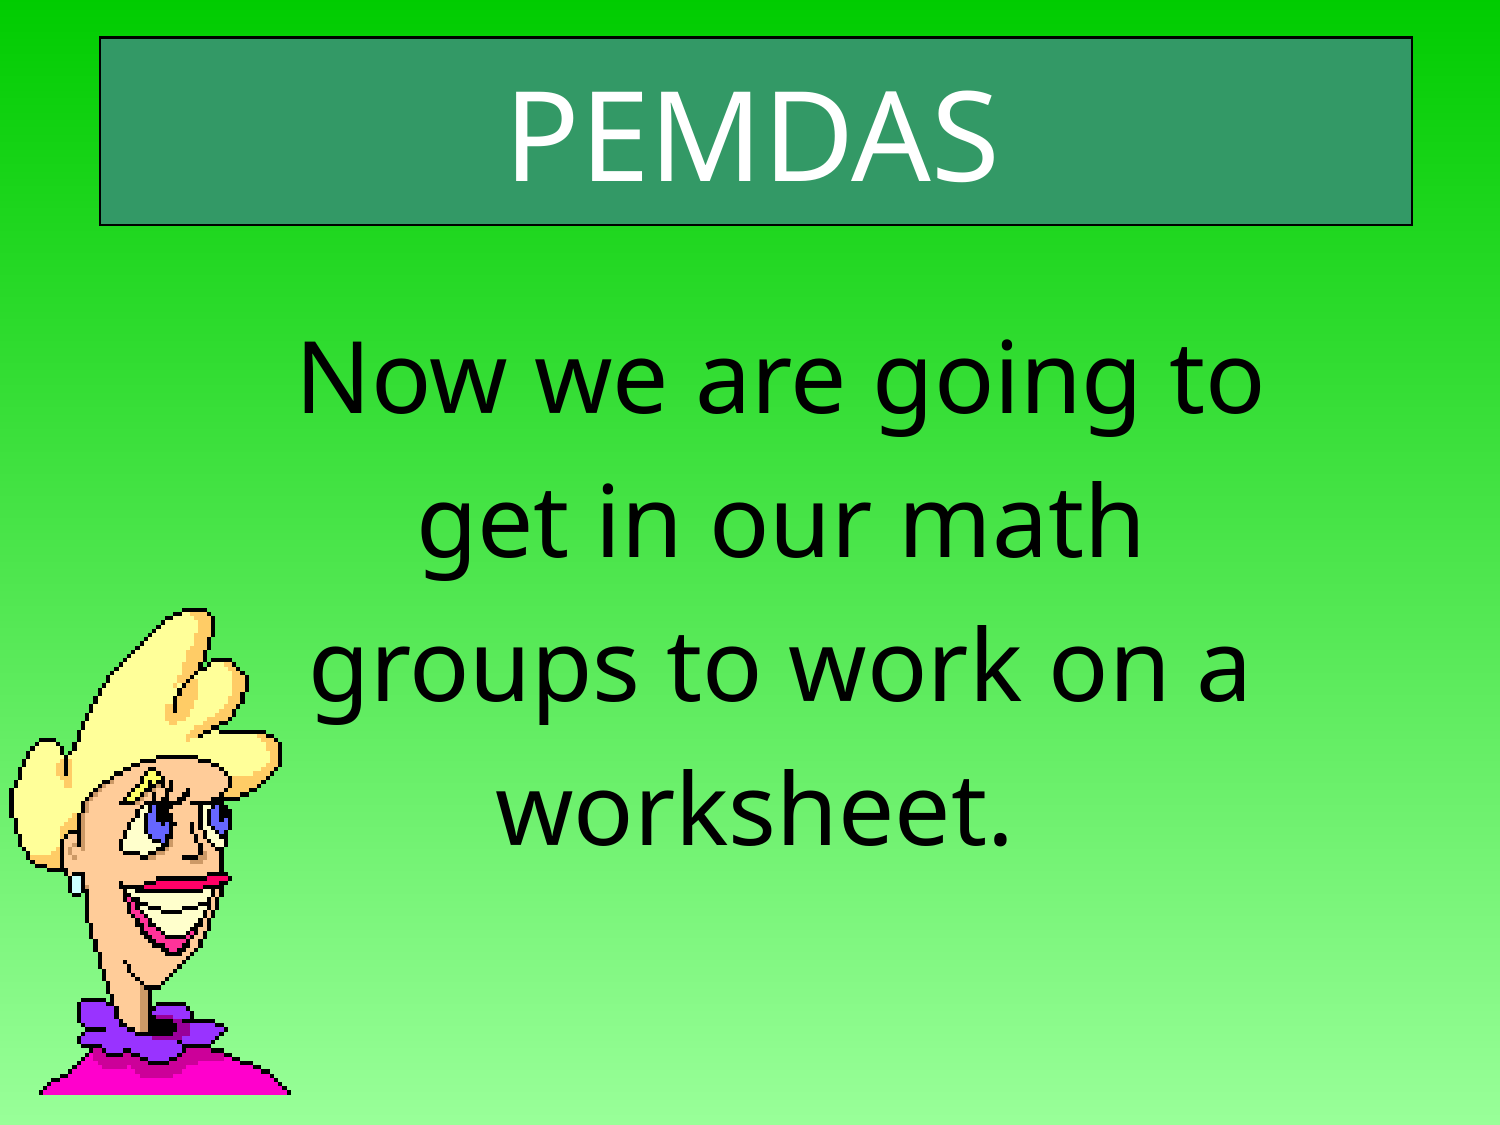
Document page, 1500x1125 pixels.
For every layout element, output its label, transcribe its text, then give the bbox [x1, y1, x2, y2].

title PEMDAS [99, 37, 1413, 225]
picture [0, 578, 350, 1095]
text_box Now we are going to get in our math groups to work on a worksheet. [249, 289, 1313, 975]
